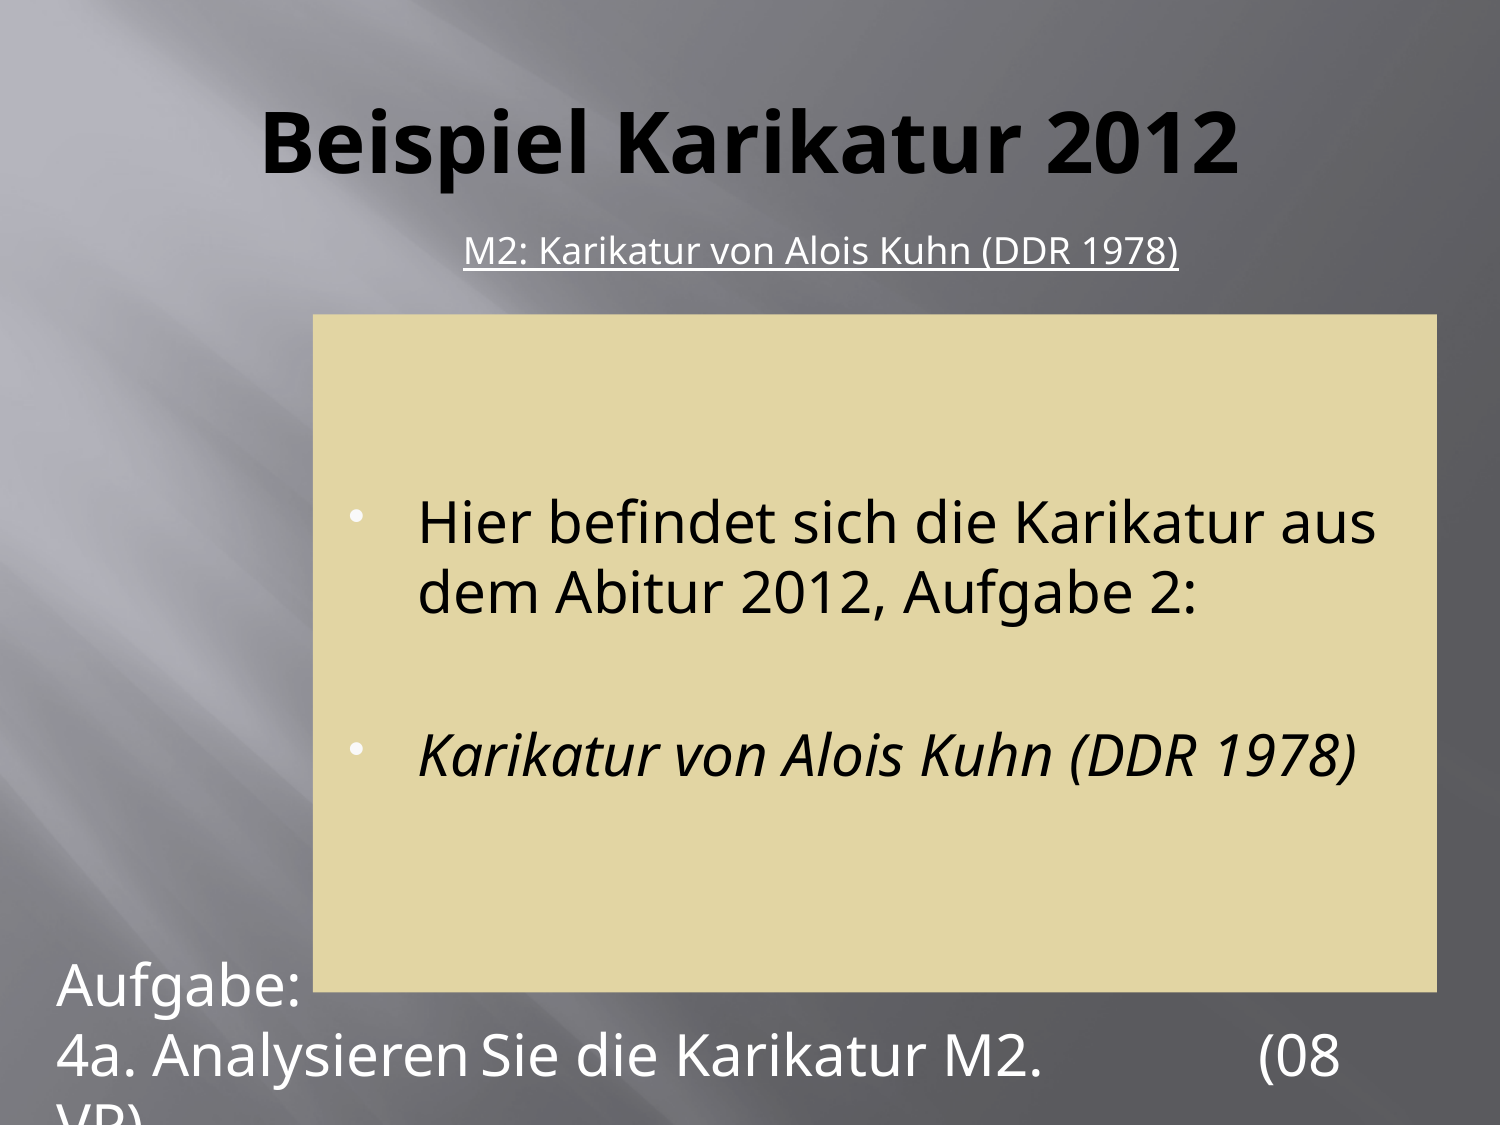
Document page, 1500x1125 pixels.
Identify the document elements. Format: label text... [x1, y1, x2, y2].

list Hier befindet sich die Karikatur aus dem Abitur 2012, Aufgabe 2: Karikatur von Alois Kuhn (DDR 1978) [312, 314, 1437, 993]
title Beispiel Karikatur 2012 [75, 45, 1425, 233]
text_box Aufgabe: 4a. Analysieren Sie die Karikatur M2. (08 VP) [41, 940, 1459, 1125]
text_box M2: Karikatur von Alois Kuhn (DDR 1978) [206, 219, 1435, 280]
